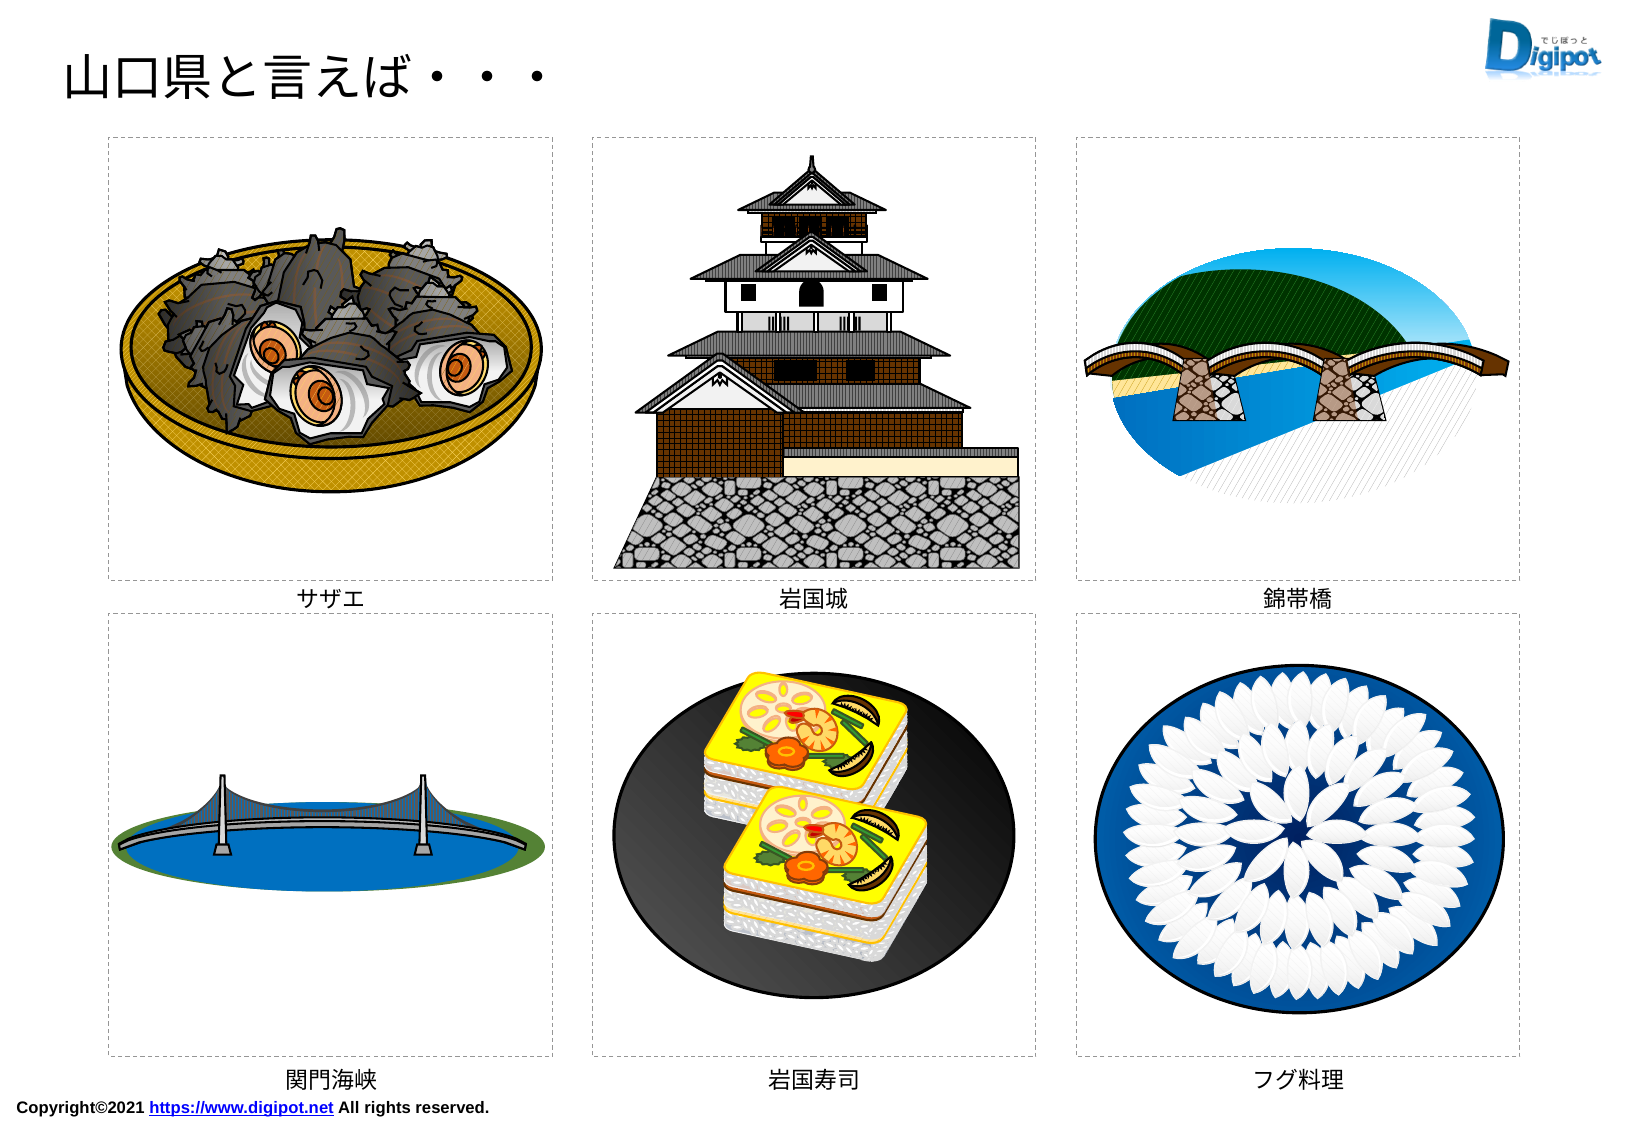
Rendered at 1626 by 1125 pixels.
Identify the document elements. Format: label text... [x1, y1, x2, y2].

picture [1485, 18, 1602, 82]
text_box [614, 156, 1020, 568]
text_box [613, 672, 1015, 998]
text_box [120, 223, 542, 493]
text_box 岩国城 [587, 577, 1041, 620]
text_box 錦帯橋 [1071, 577, 1525, 620]
text_box フグ料理 [1071, 1058, 1525, 1101]
text_box サザエ [104, 577, 558, 620]
text_box 関門海峡 [104, 1058, 558, 1101]
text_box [1094, 665, 1504, 1014]
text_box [1084, 248, 1509, 504]
text_box 岩国寿司 [587, 1058, 1041, 1101]
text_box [111, 775, 546, 892]
text_box 山口県と言えば・・・ [47, 38, 578, 113]
